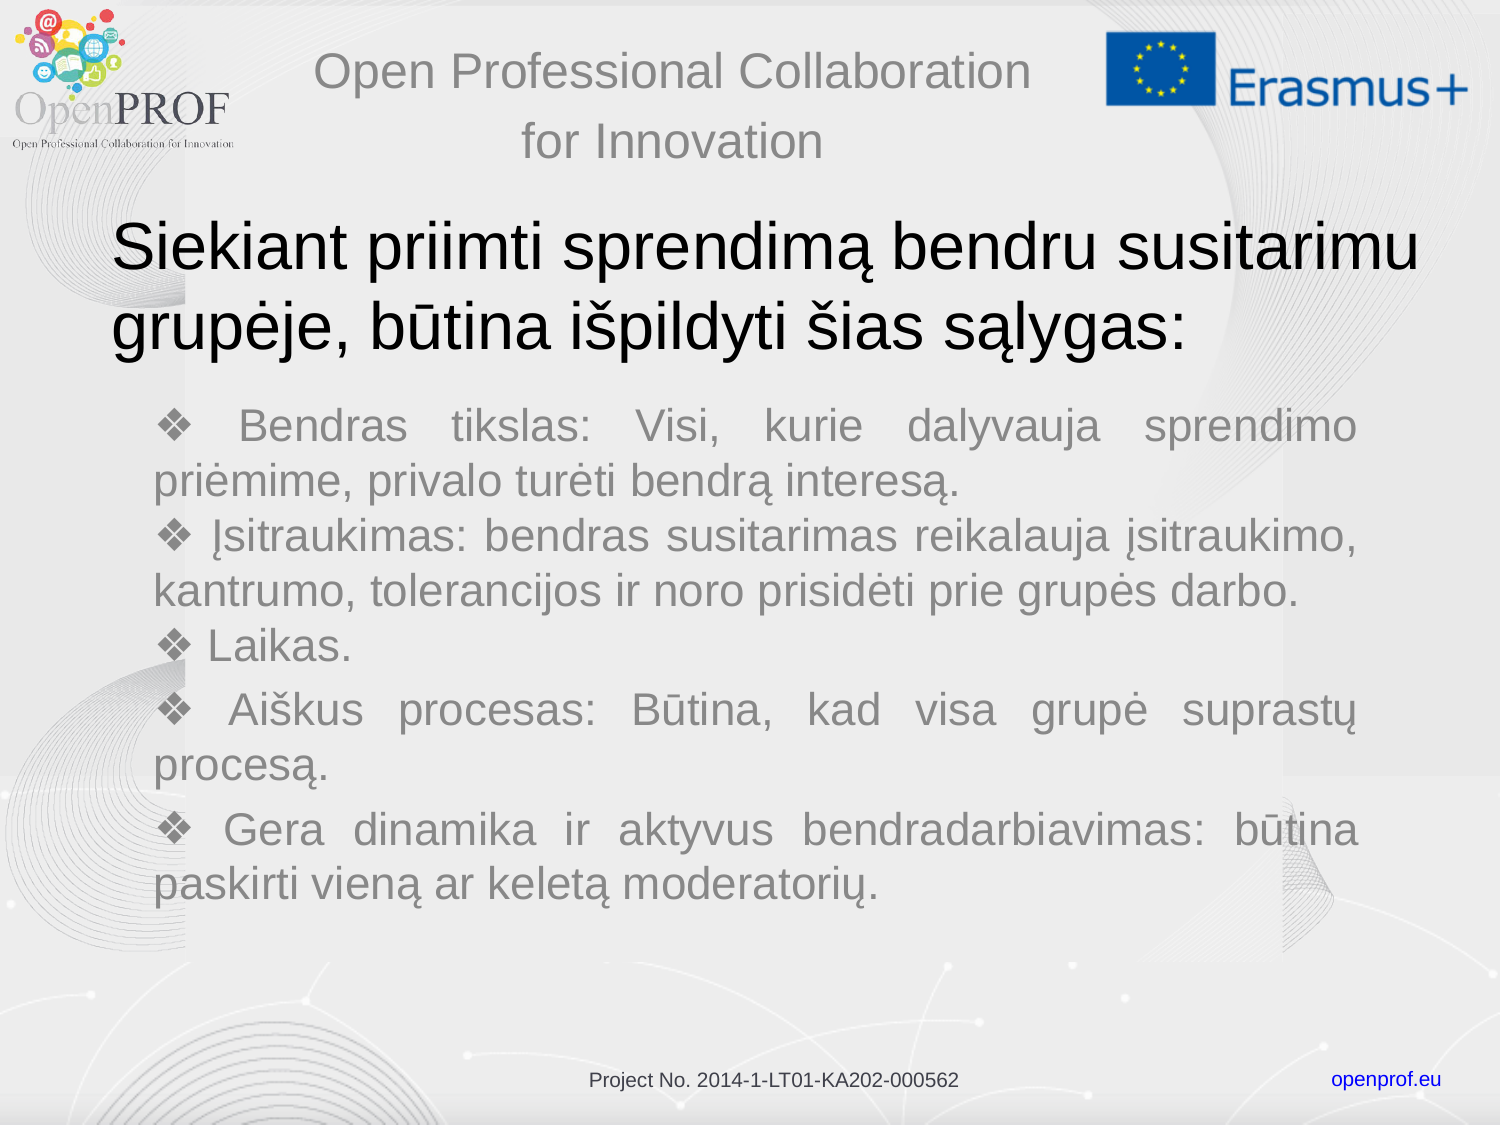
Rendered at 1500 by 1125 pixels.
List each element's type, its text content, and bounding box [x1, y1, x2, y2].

picture [0, 0, 1500, 1125]
text_box Open Professional Collaboration for Innovation [251, 31, 1110, 156]
title Siekiant priimti sprendimą bendru susitarimu grupėje, būtina išpildyti šias sąlygas: [96, 295, 1466, 431]
subtitle Bendras tikslas: Visi, kurie dalyvauja sprendimo priėmime, privalo turėti bendrą interesą. Įsitraukimas: bendras susitarimas reikalauja įsitraukimo, kantrumo, tolerancijos ir noro prisidėti prie grupės darbo. Laikas. Aiškus procesas: Būtina, kad visa grupė suprastų procesą. Gera dinamika ir aktyvus bendradarbiavimas: būtina paskirti vieną ar keletą moderatorių. [80, 388, 1375, 638]
